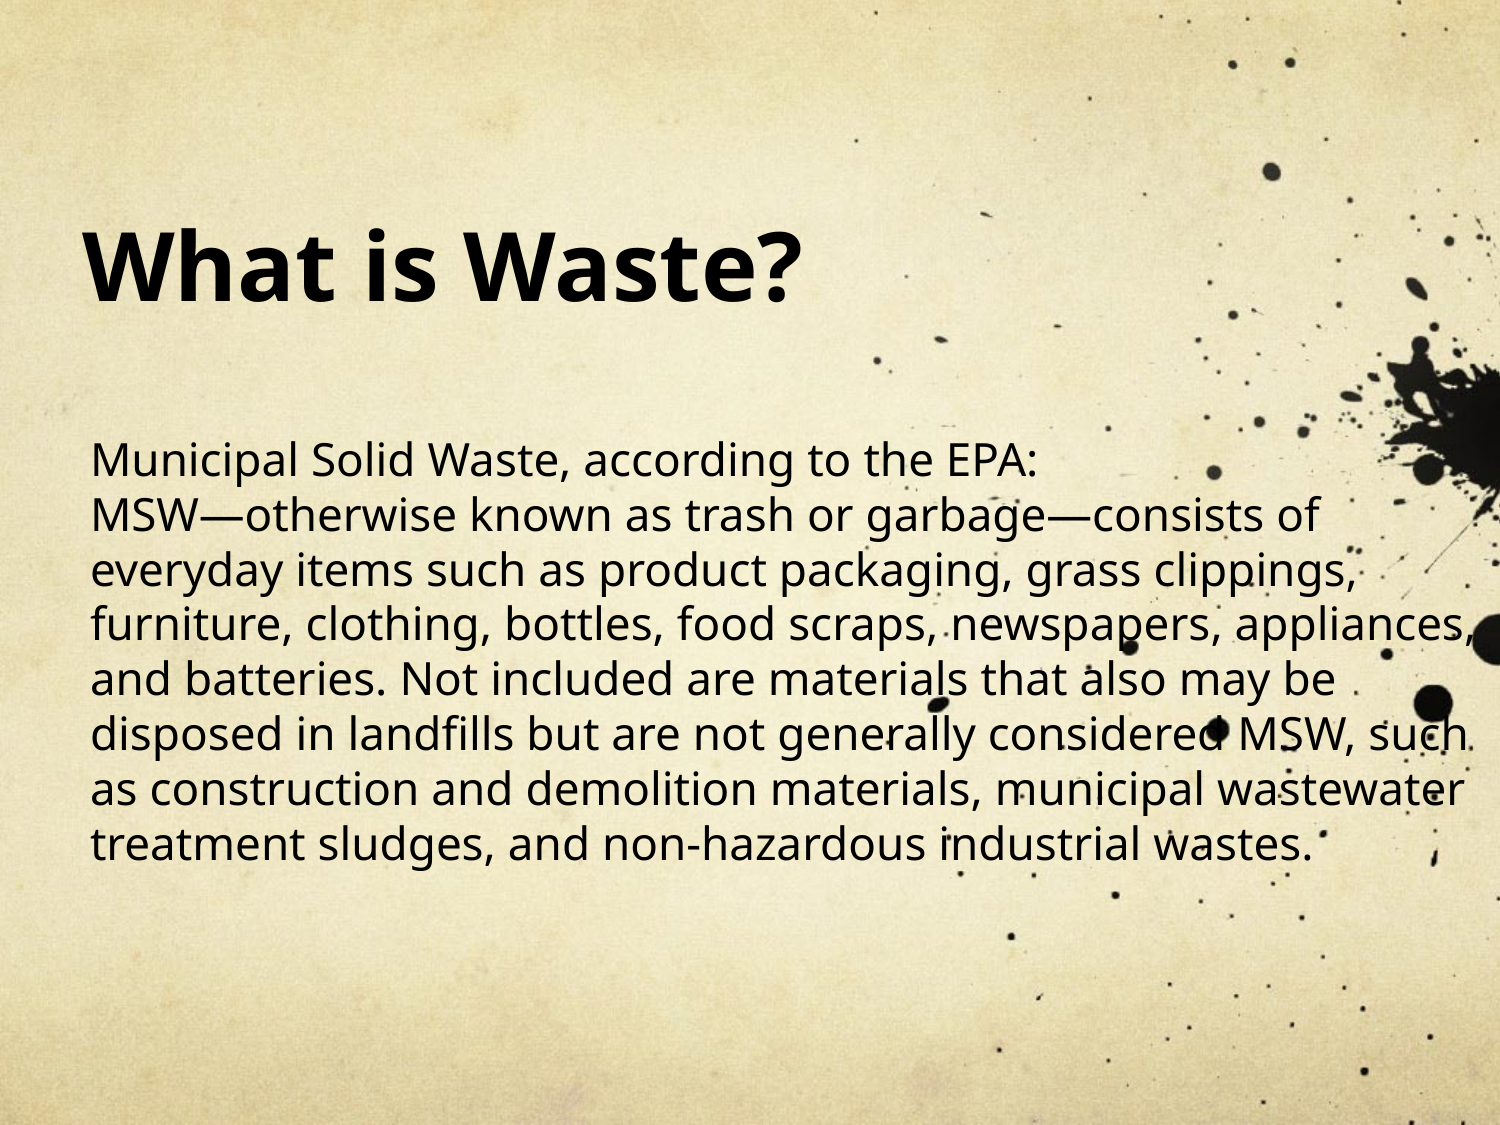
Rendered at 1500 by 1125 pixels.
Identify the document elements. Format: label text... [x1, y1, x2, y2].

title What is Waste? [75, 101, 1350, 321]
list Municipal Solid Waste, according to the EPA: MSW—otherwise known as trash or garbage—consists of everyday items such as product packaging, grass clippings, furniture, clothing, bottles, food scraps, newspapers, appliances, and batteries. Not included are materials that also may be disposed in landfills but are not generally considered MSW, such as construction and demolition materials, municipal wastewater treatment sludges, and non-hazardous industrial wastes. [75, 430, 1500, 1031]
picture [0, 0, 1500, 1125]
